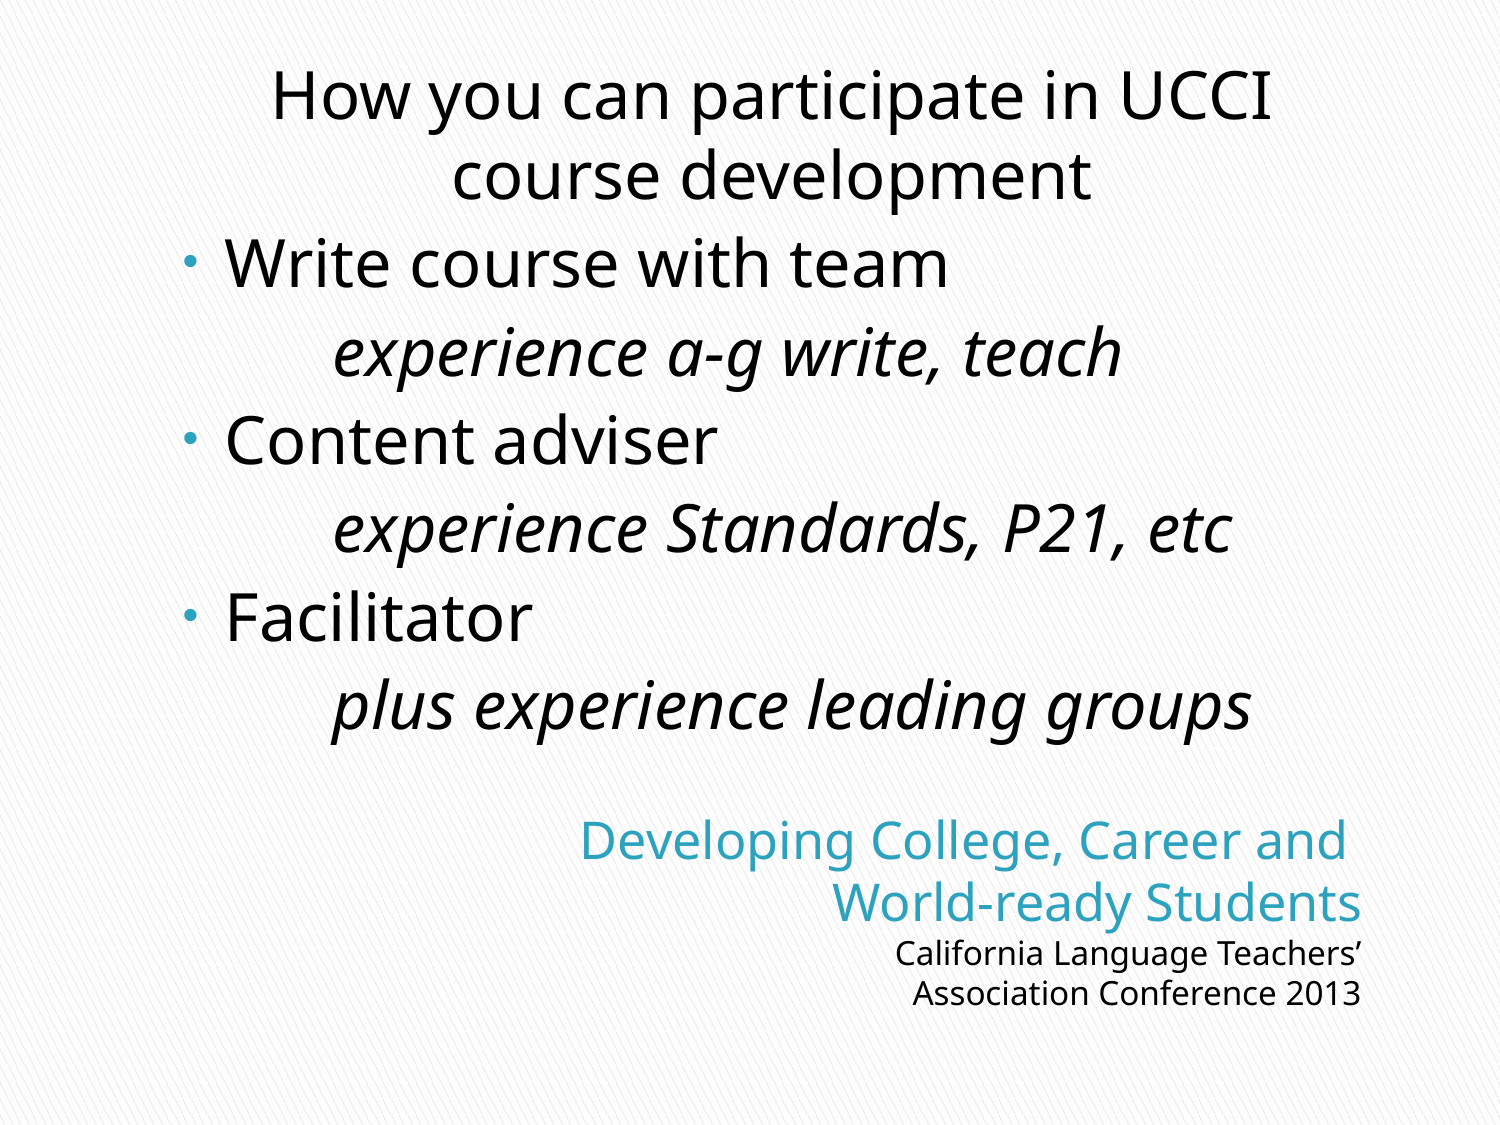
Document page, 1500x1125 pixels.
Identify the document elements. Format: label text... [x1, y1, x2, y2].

list How you can participate in UCCI course development Write course with team experience a-g write, teach Content adviser experience Standards, P21, etc Facilitator plus experience leading groups [150, 45, 1377, 795]
title Developing College, Career and World-ready Students [150, 800, 1378, 925]
list California Language Teachers’ Association Conference 2013 [725, 924, 1377, 1029]
